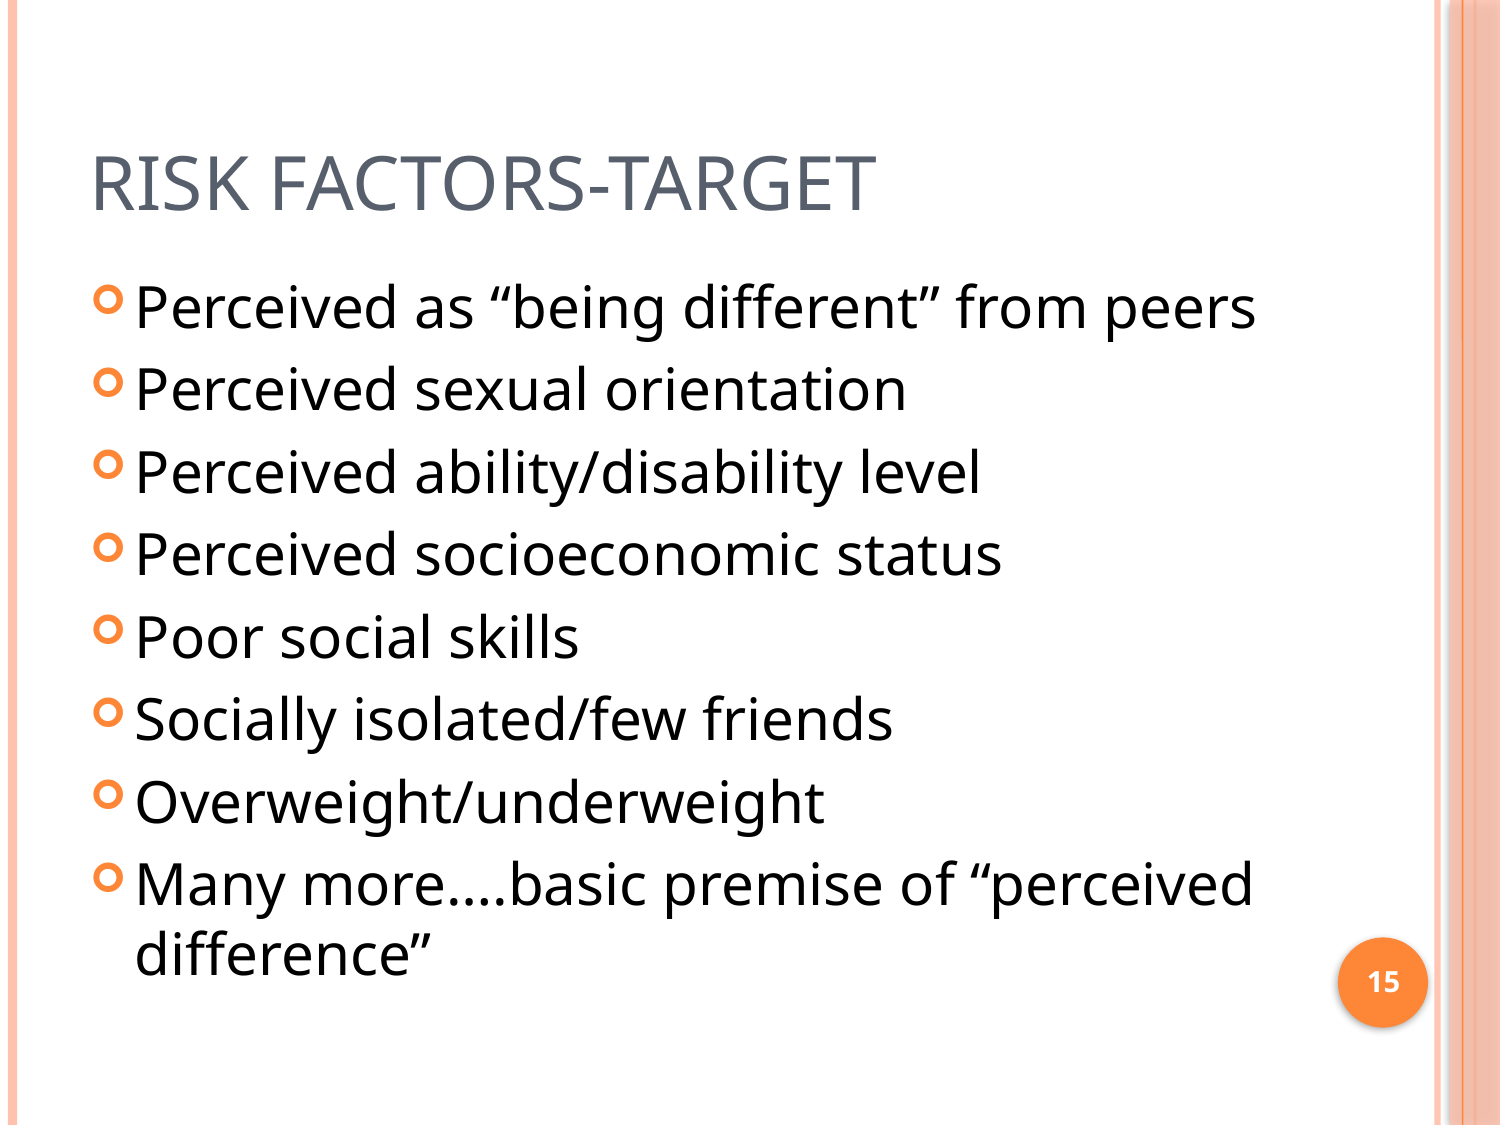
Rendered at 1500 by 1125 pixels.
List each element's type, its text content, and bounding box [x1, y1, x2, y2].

title Risk Factors-Target [75, 45, 1300, 233]
list Perceived as “being different” from peers Perceived sexual orientation Perceived ability/disability level Perceived socioeconomic status Poor social skills Socially isolated/few friends Overweight/underweight Many more….basic premise of “perceived difference” [75, 262, 1300, 1062]
slide_number 15 [1333, 940, 1434, 1026]
